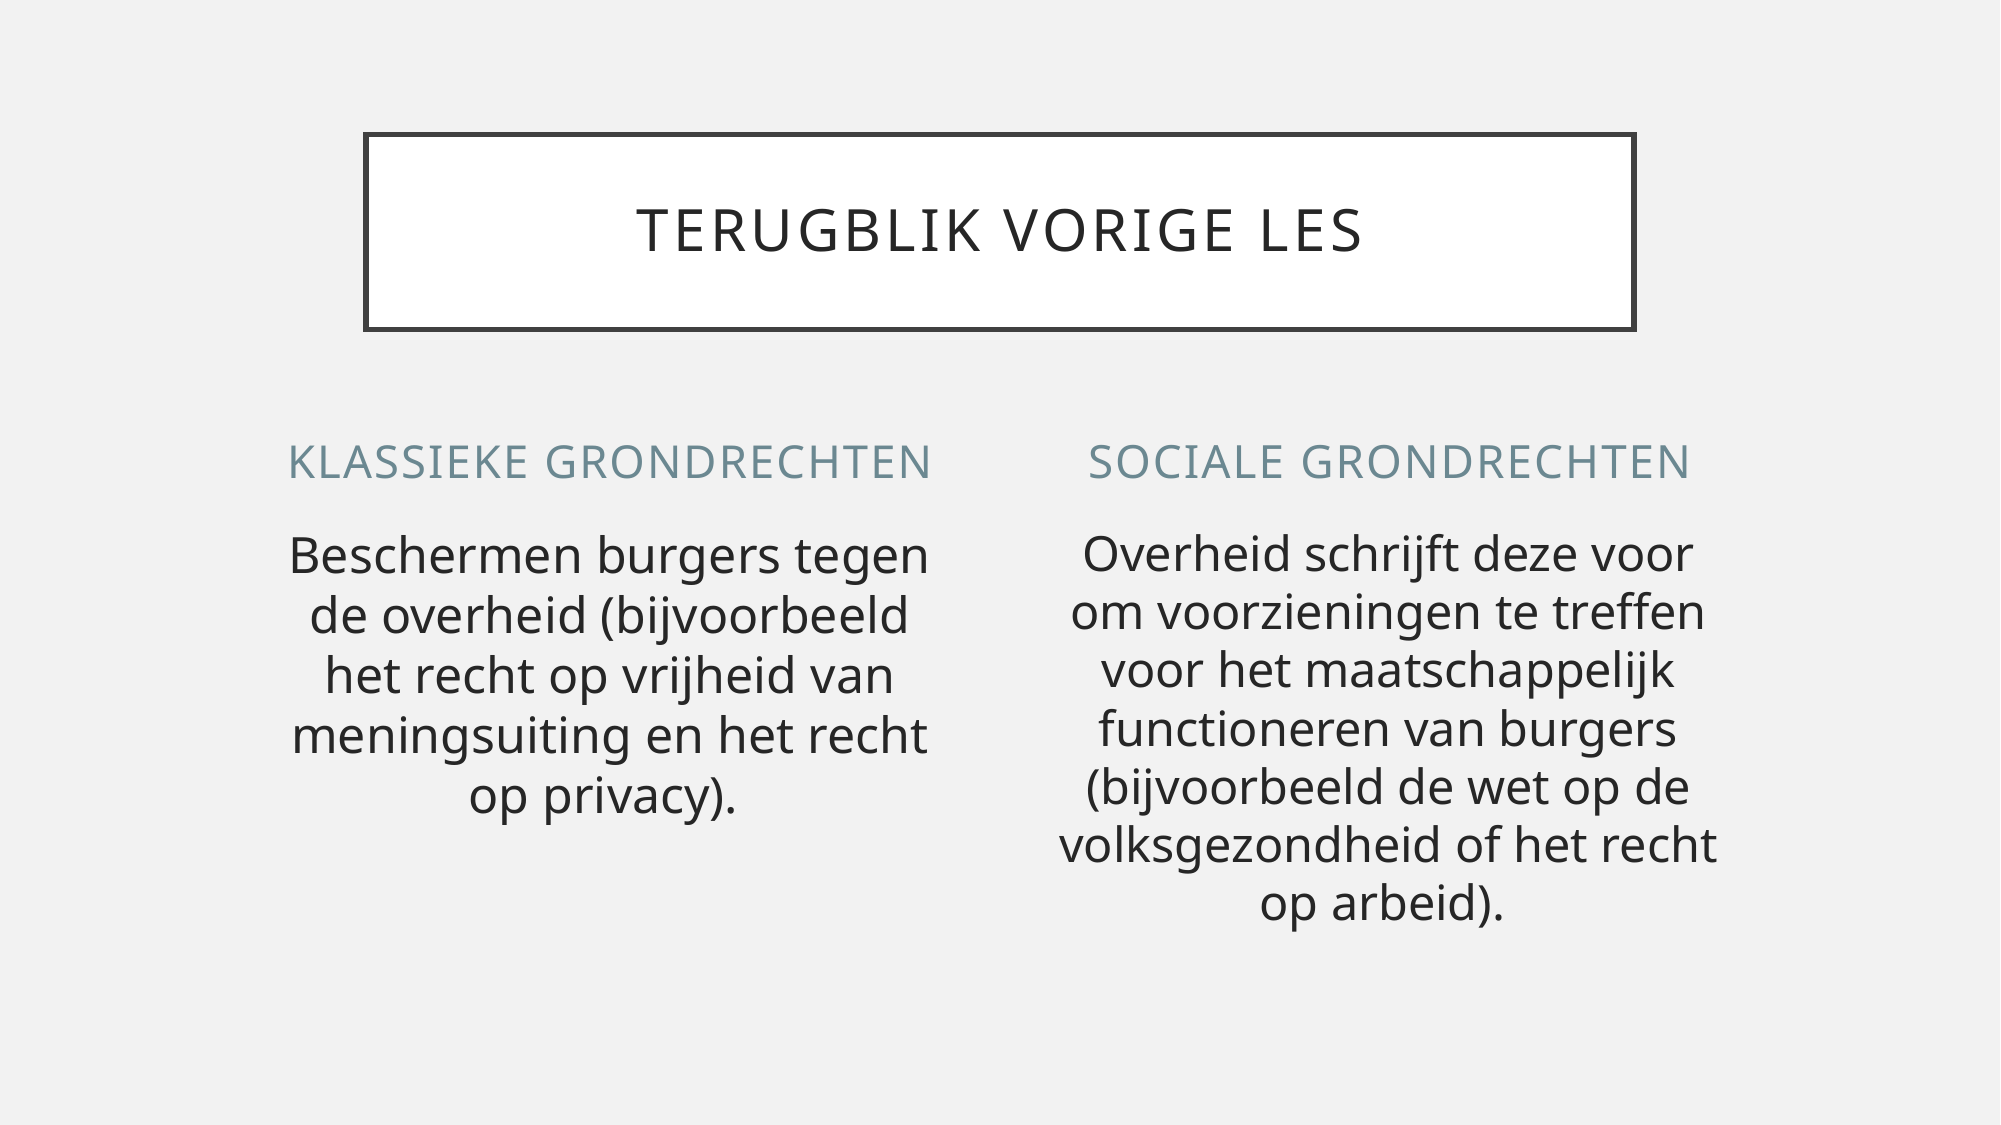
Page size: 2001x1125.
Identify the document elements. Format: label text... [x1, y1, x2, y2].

list Beschermen burgers tegen de overheid (bijvoorbeeld het recht op vrijheid van meningsuiting en het recht op privacy). [259, 515, 961, 942]
list Sociale grondrechten [1039, 379, 1741, 495]
list Klassieke grondrechten [259, 379, 961, 495]
title Terugblik vorige les [363, 132, 1637, 332]
list Overheid schrijft deze voor om voorzieningen te treffen voor het maatschappelijk functioneren van burgers (bijvoorbeeld de wet op de volksgezondheid of het recht op arbeid). [1039, 515, 1738, 942]
